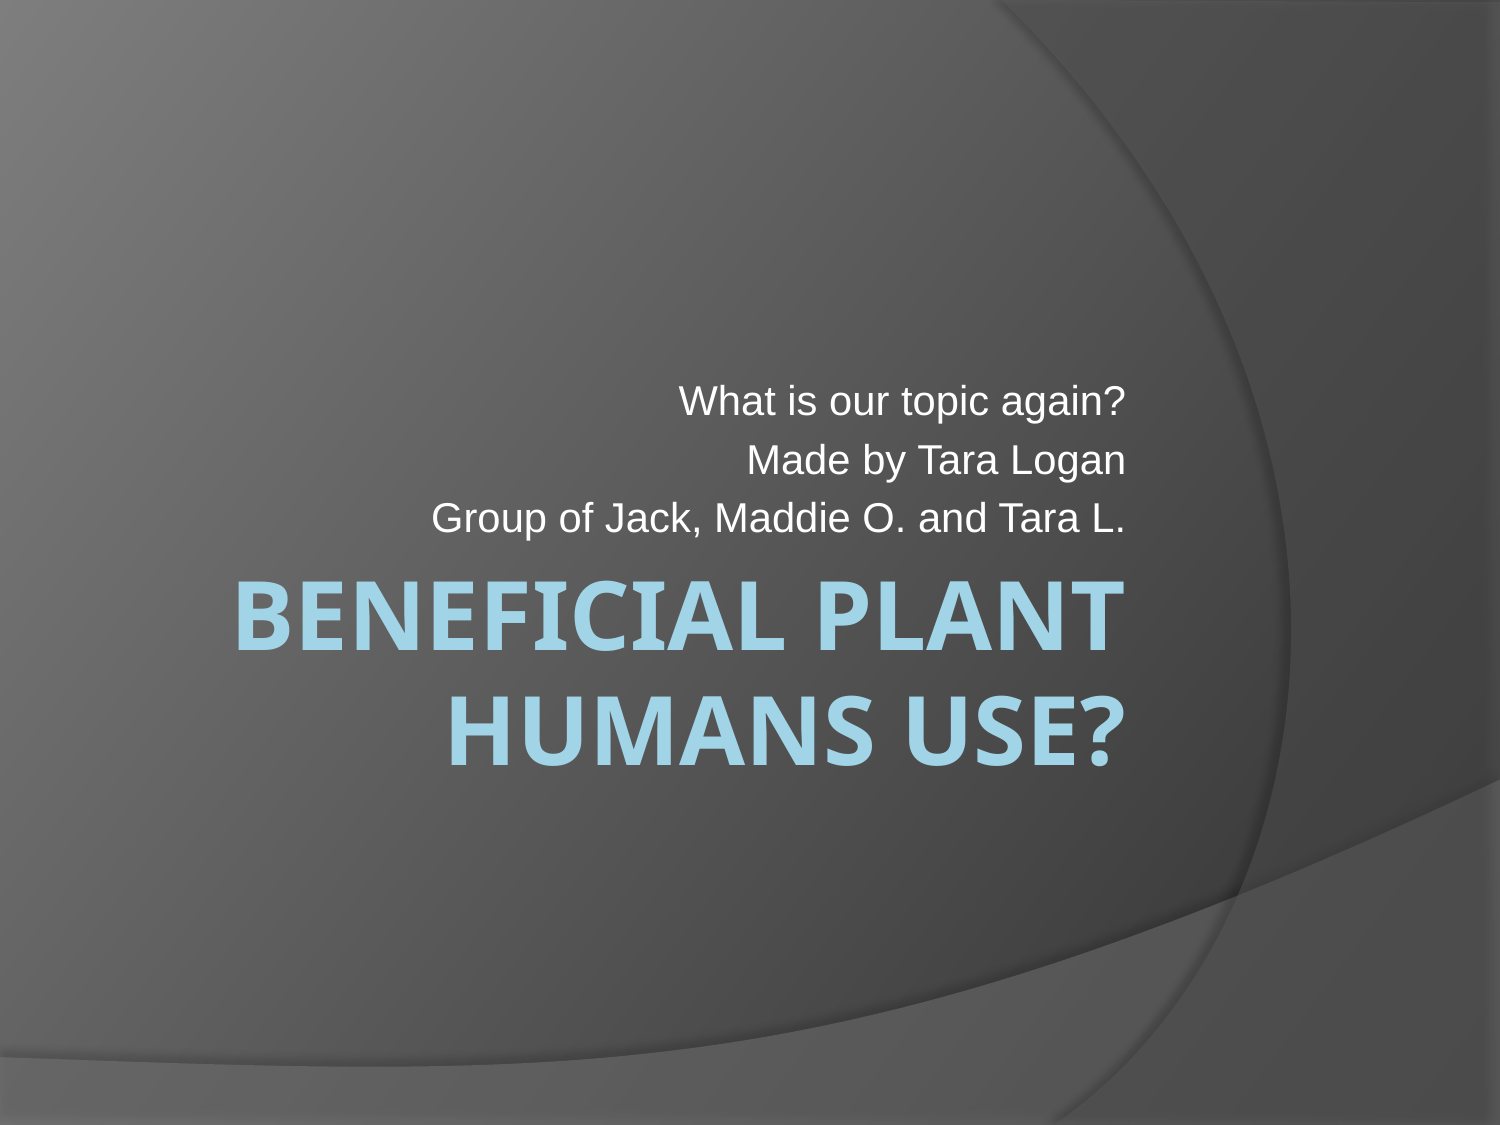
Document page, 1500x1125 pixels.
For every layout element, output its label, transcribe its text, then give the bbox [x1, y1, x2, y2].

title Beneficial plant humans use? [70, 547, 1134, 925]
subtitle What is our topic again? Made by Tara Logan Group of Jack, Maddie O. and Tara L. [71, 253, 1134, 541]
